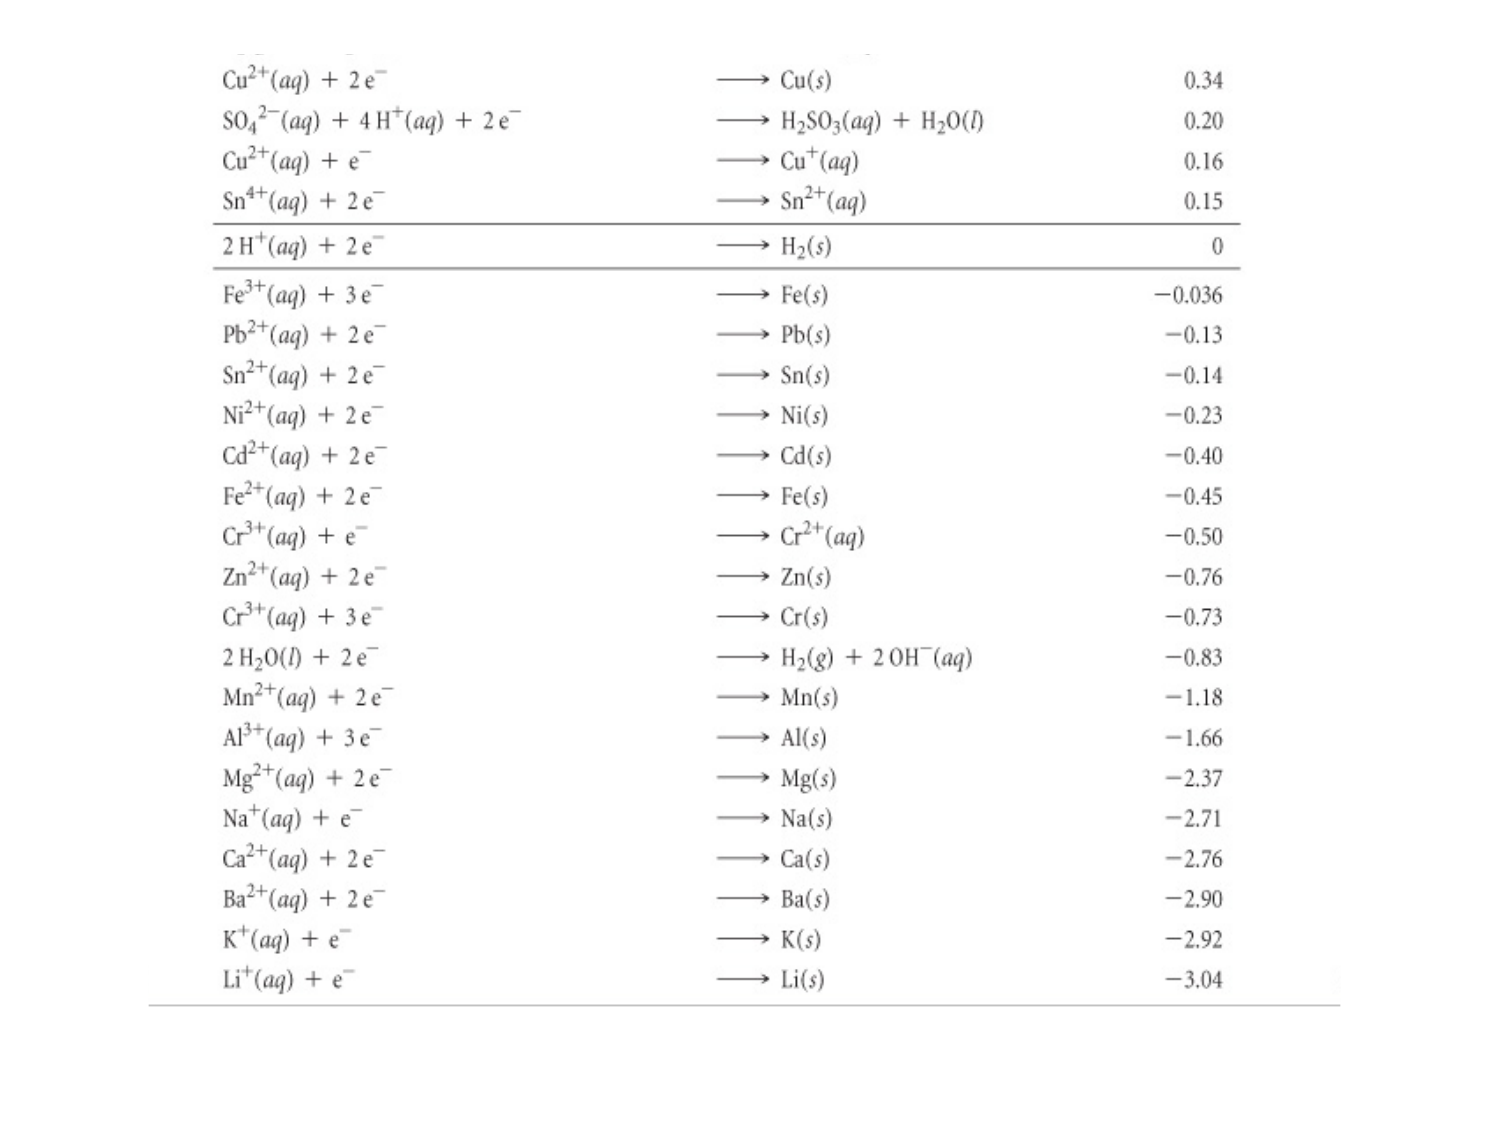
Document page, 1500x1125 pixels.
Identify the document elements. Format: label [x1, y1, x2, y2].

picture [148, 54, 1341, 1023]
